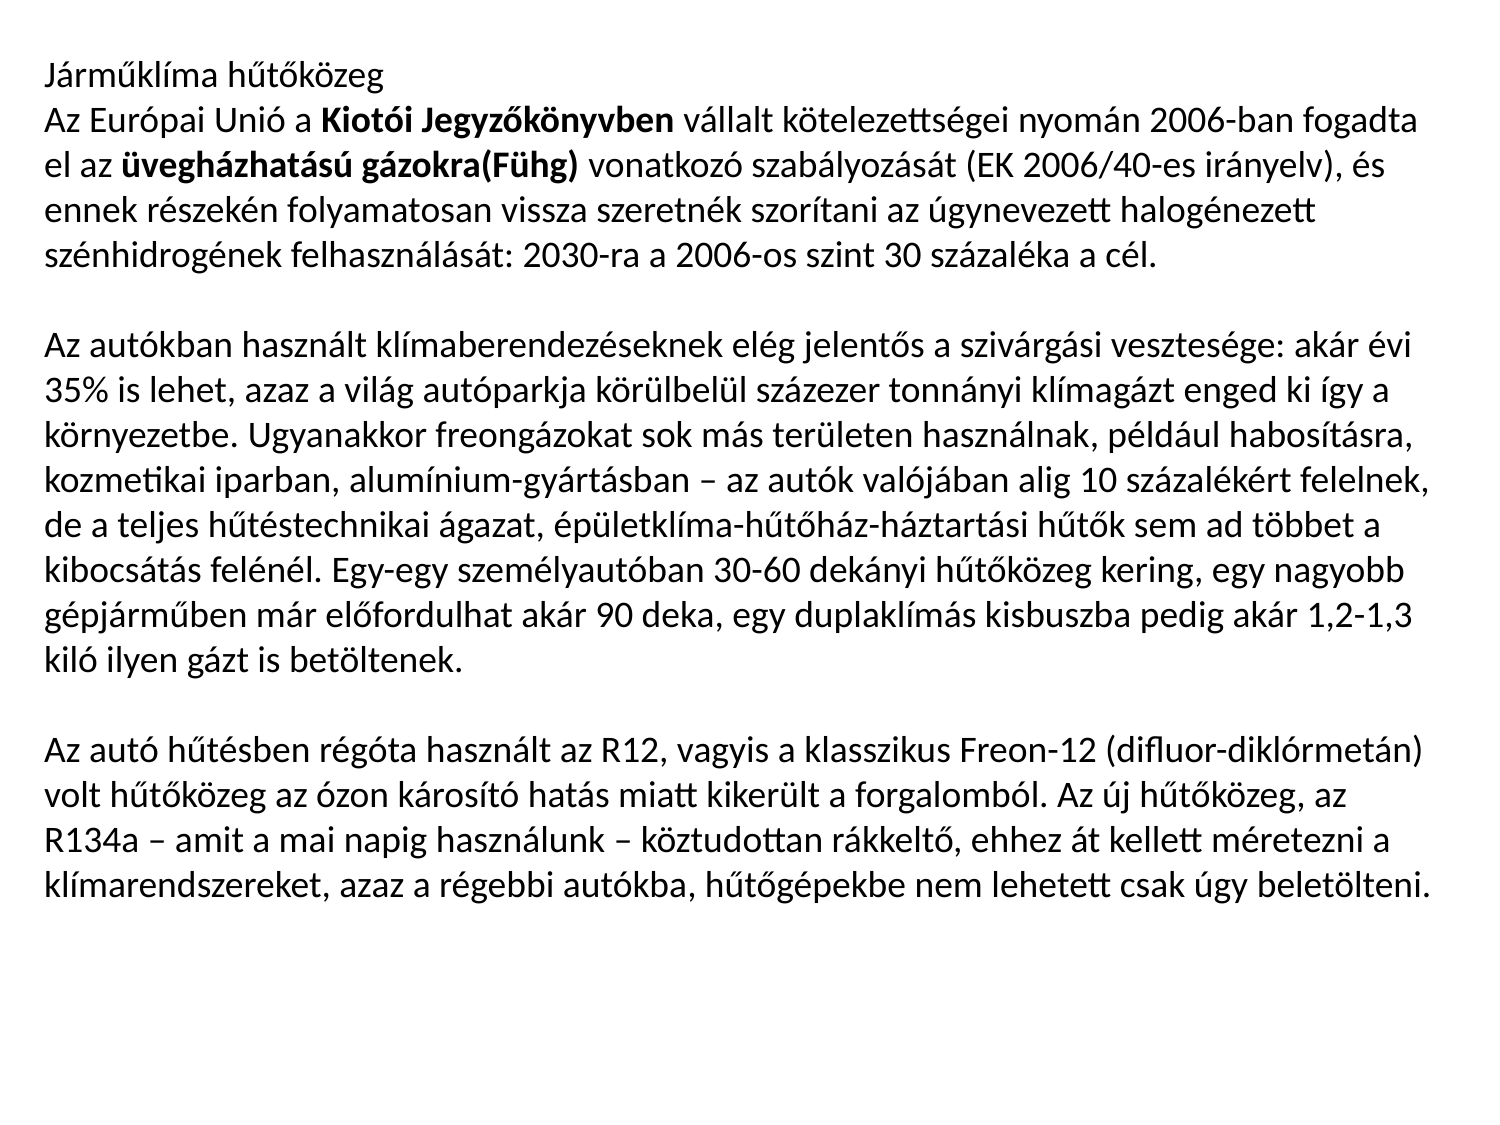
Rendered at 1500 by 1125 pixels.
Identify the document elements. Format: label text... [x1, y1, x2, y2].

text_box Járműklíma hűtőközeg Az Európai Unió a Kiotói Jegyzőkönyvben vállalt kötelezettségei nyomán 2006-ban fogadta el az üvegházhatású gázokra(Fühg) vonatkozó szabályozását (EK 2006/40-es irányelv), és ennek részekén folyamatosan vissza szeretnék szorítani az úgynevezett halogénezett szénhidrogének felhasználását: 2030-ra a 2006-os szint 30 százaléka a cél. Az autókban használt klímaberendezéseknek elég jelentős a szivárgási vesztesége: akár évi 35% is lehet, azaz a világ autóparkja körülbelül százezer tonnányi klímagázt enged ki így a környezetbe. Ugyanakkor freongázokat sok más területen használnak, például habosításra, kozmetikai iparban, alumínium-gyártásban – az autók valójában alig 10 százalékért felelnek, de a teljes hűtéstechnikai ágazat, épületklíma-hűtőház-háztartási hűtők sem ad többet a kibocsátás felénél. Egy-egy személyautóban 30-60 dekányi hűtőközeg kering, egy nagyobb gépjárműben már előfordulhat akár 90 deka, egy duplaklímás kisbuszba pedig akár 1,2-1,3 kiló ilyen gázt is betöltenek. Az autó hűtésben régóta használt az R12, vagyis a klasszikus Freon-12 (difluor-diklórmetán) volt hűtőközeg az ózon károsító hatás miatt kikerült a forgalomból. Az új hűtőközeg, az R134a – amit a mai napig használunk – köztudottan rákkeltő, ehhez át kellett méretezni a klímarendszereket, azaz a régebbi autókba, hűtőgépekbe nem lehetett csak úgy beletölteni. [29, 42, 1459, 913]
